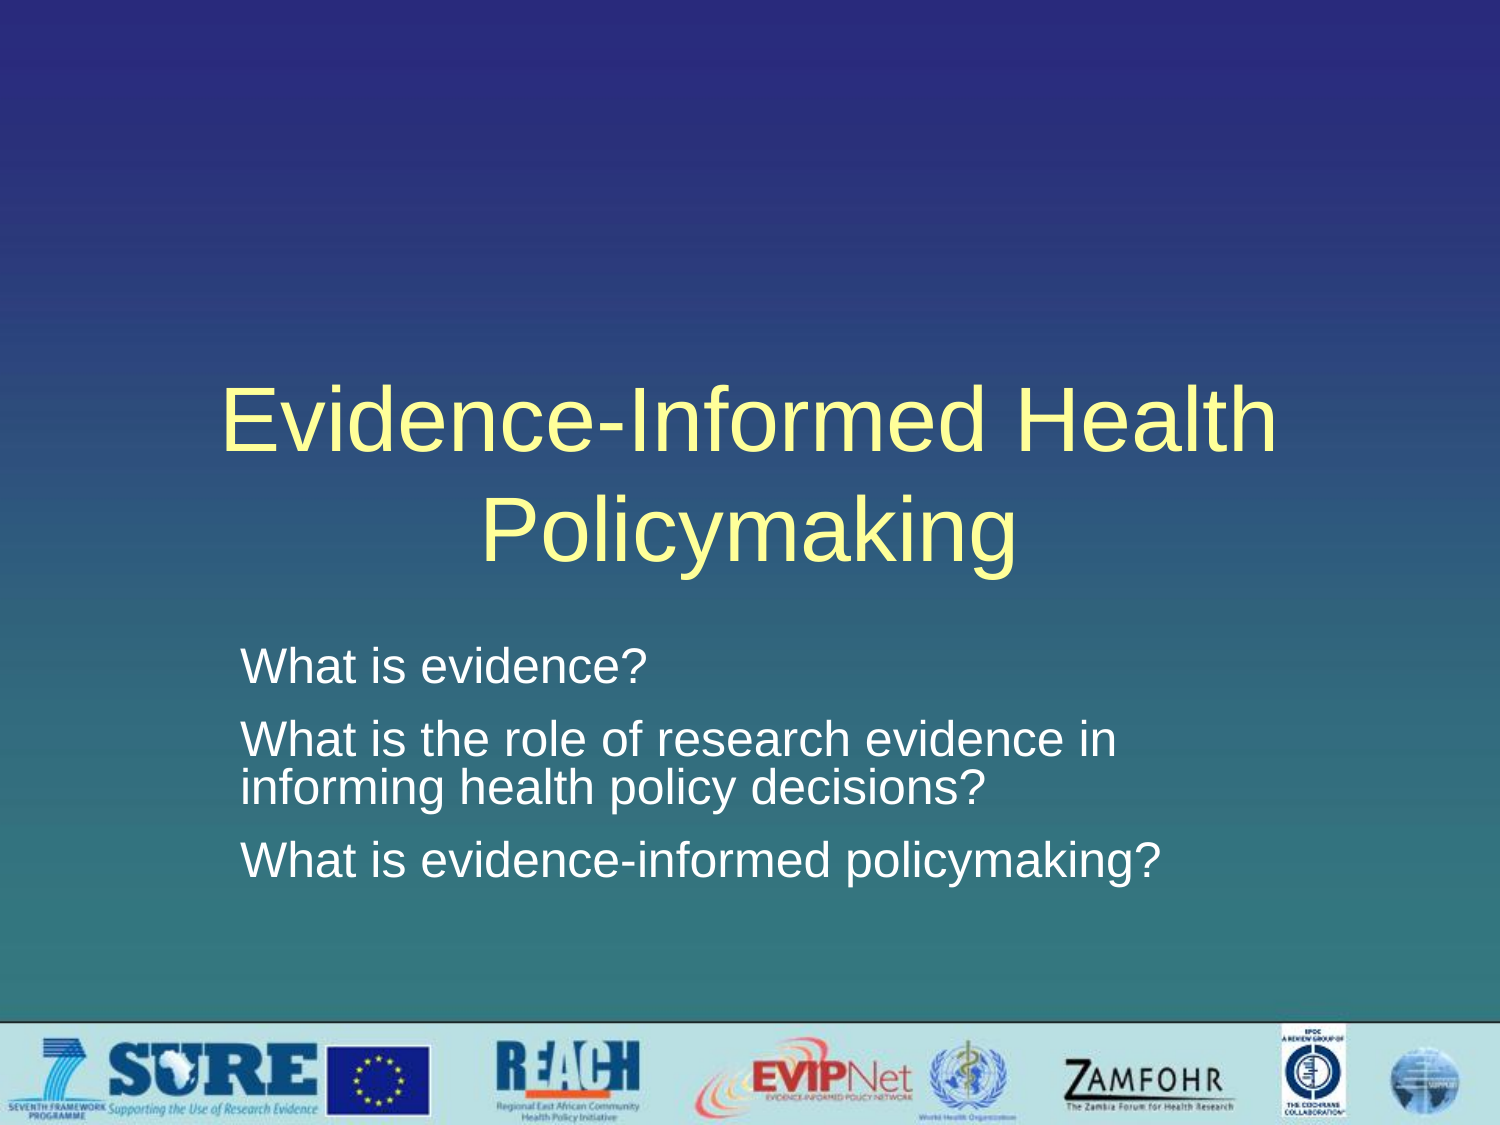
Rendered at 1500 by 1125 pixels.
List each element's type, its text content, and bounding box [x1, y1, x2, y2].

picture [0, 0, 1500, 1125]
subtitle What is evidence? What is the role of research evidence in informing health policy decisions? What is evidence-informed policymaking? [224, 637, 1276, 926]
title Evidence-Informed Health Policymaking [112, 349, 1388, 591]
